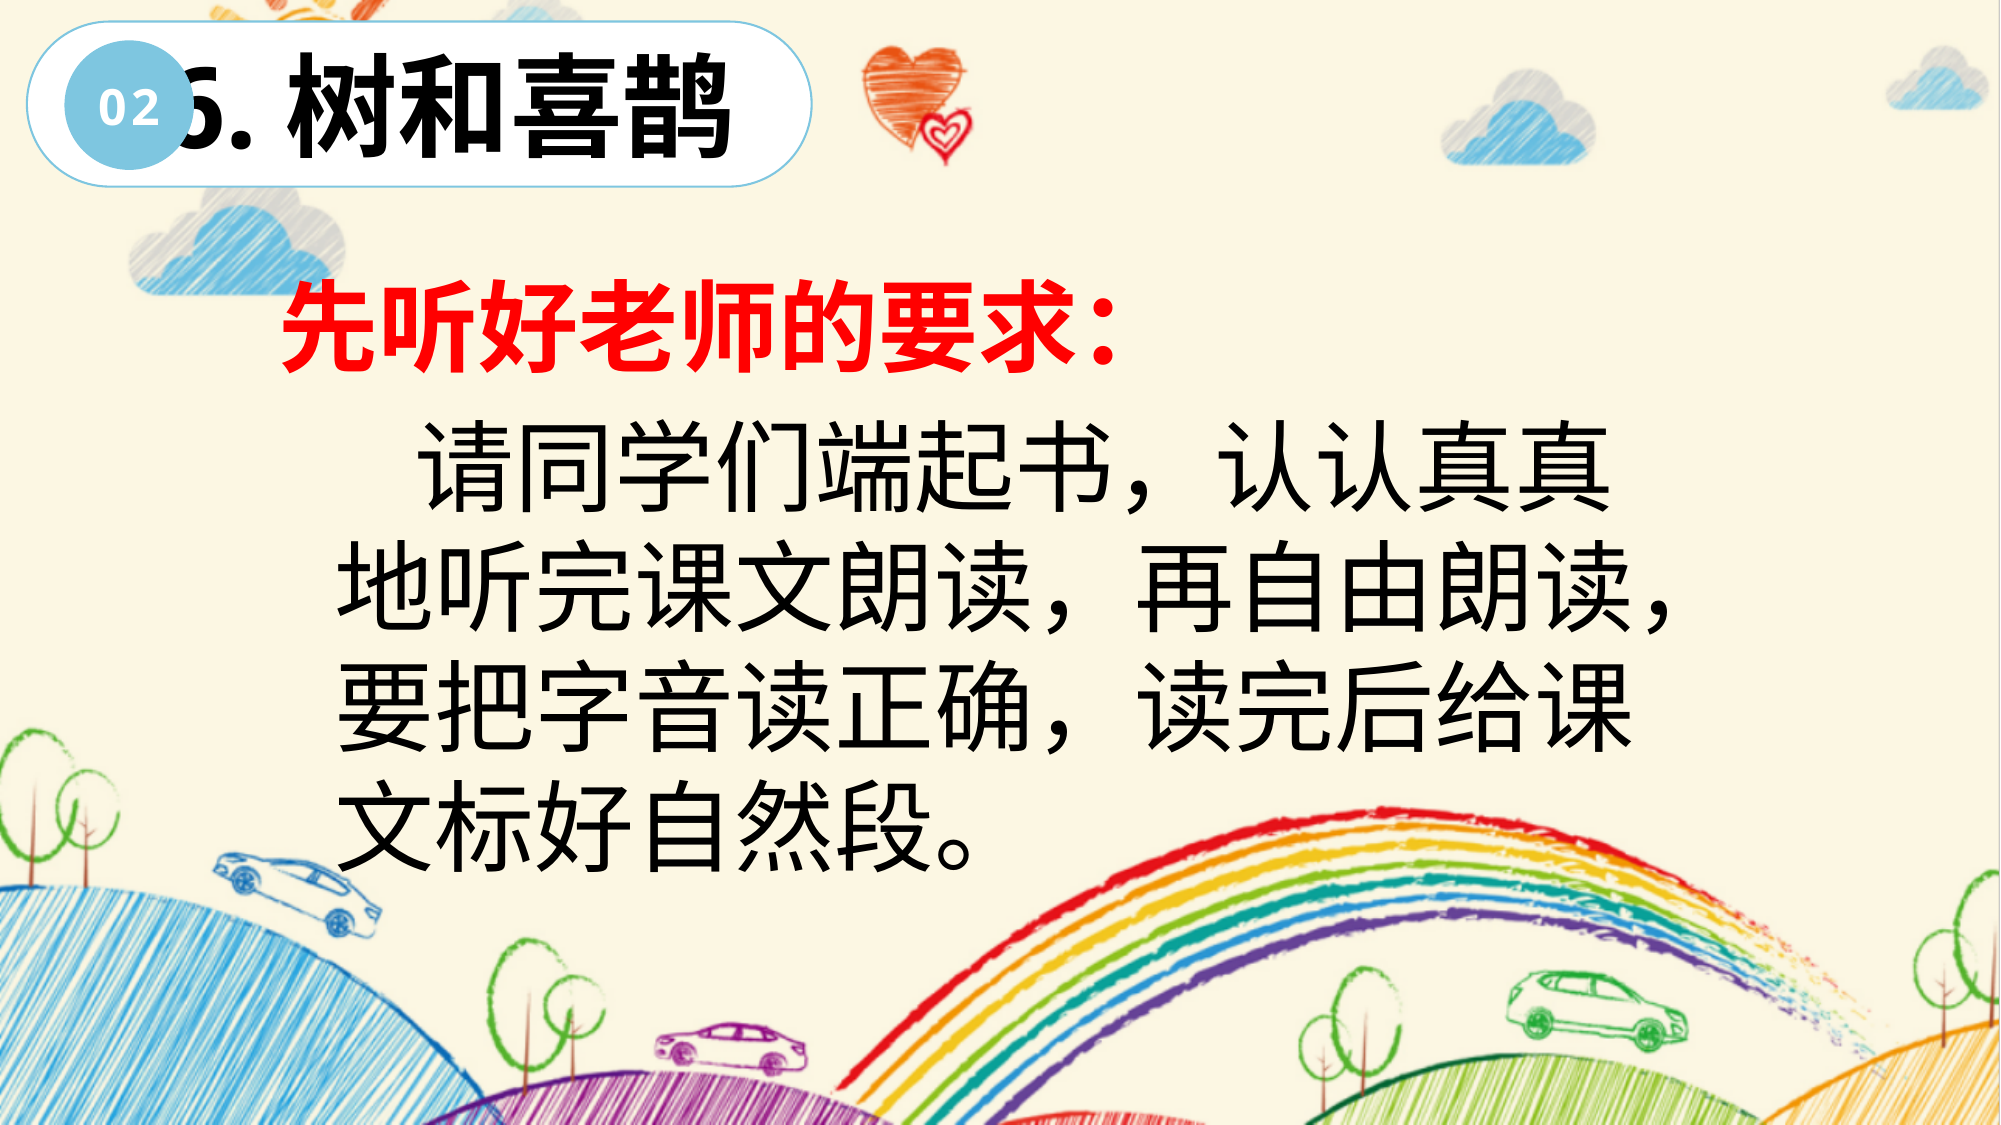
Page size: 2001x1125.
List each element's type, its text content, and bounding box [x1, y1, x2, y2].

text_box 先听好老师的要求： 请同学们端起书，认认真真地听完课文朗读，再自由朗读，要把字音读正确，读完后给课文标好自然段。 [263, 256, 1664, 892]
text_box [26, 21, 812, 187]
picture [0, 0, 2001, 1125]
